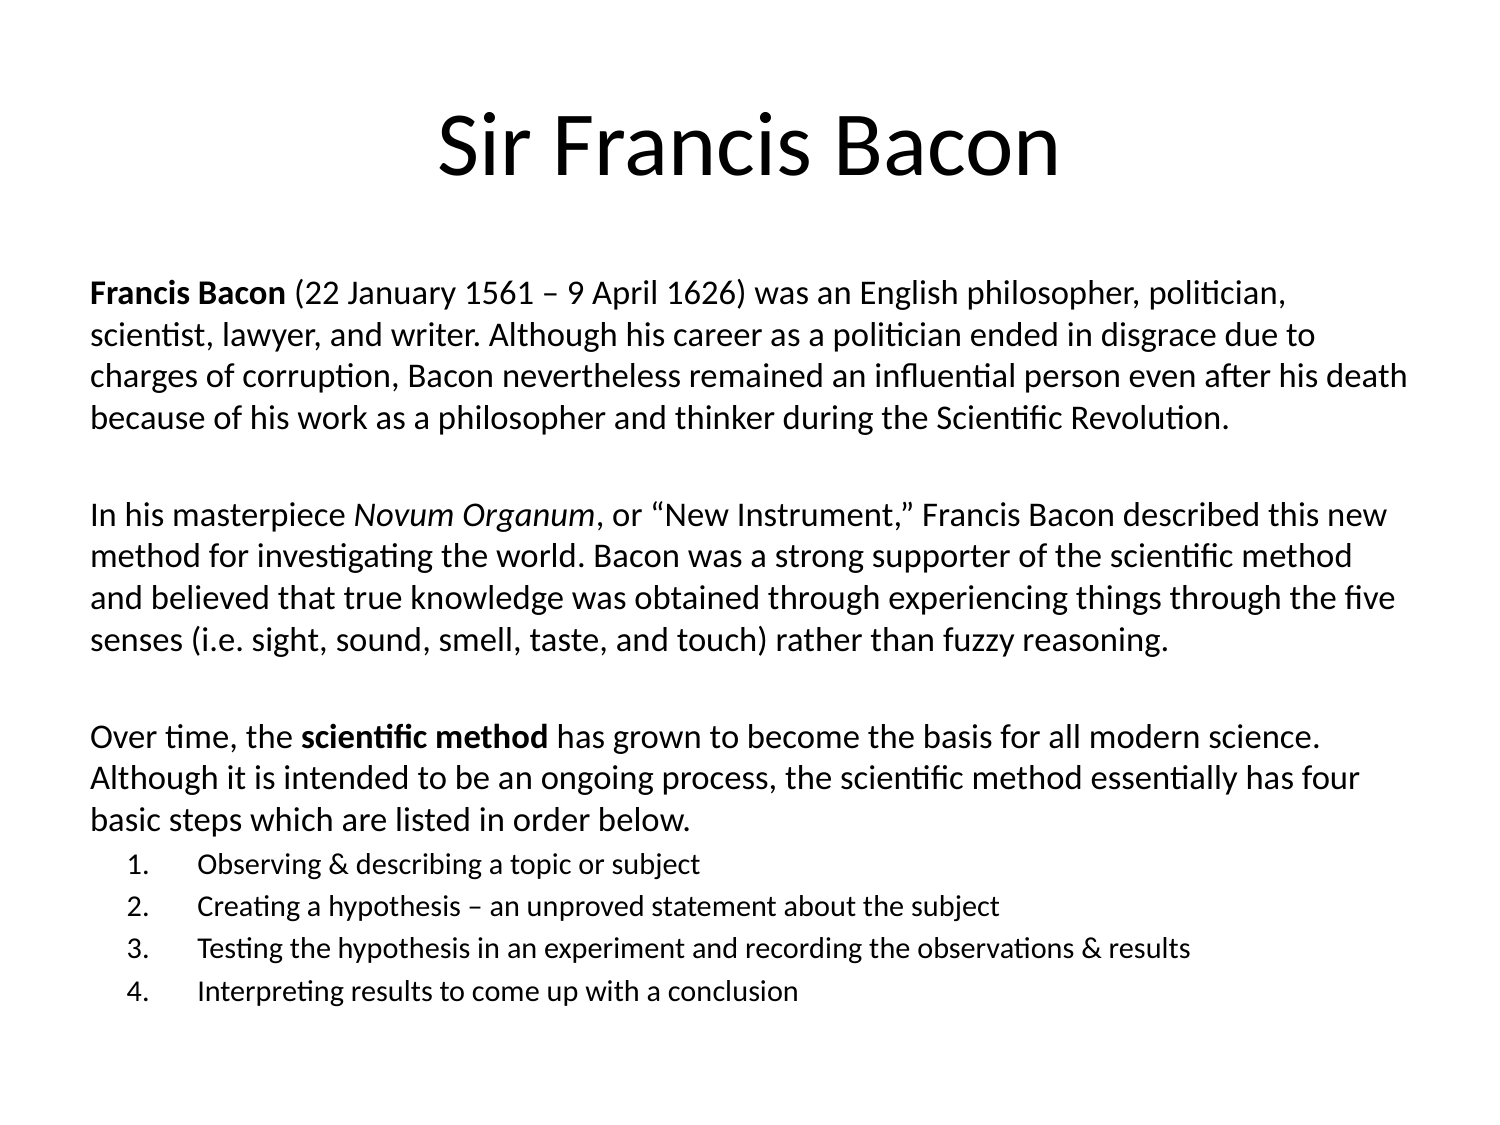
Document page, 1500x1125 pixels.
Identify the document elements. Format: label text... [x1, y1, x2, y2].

list Francis Bacon (22 January 1561 – 9 April 1626) was an English philosopher, politician, scientist, lawyer, and writer. Although his career as a politician ended in disgrace due to charges of corruption, Bacon nevertheless remained an influential person even after his death because of his work as a philosopher and thinker during the Scientific Revolution. In his masterpiece Novum Organum, or “New Instrument,” Francis Bacon described this new method for investigating the world. Bacon was a strong supporter of the scientific method and believed that true knowledge was obtained through experiencing things through the five senses (i.e. sight, sound, smell, taste, and touch) rather than fuzzy reasoning. Over time, the scientific method has grown to become the basis for all modern science. Although it is intended to be an ongoing process, the scientific method essentially has four basic steps which are listed in order below. Observing & describing a topic or subject Creating a hypothesis – an unproved statement about the subject Testing the hypothesis in an experiment and recording the observations & results Interpreting results to come up with a conclusion [75, 262, 1425, 1038]
title Sir Francis Bacon [75, 45, 1425, 233]
